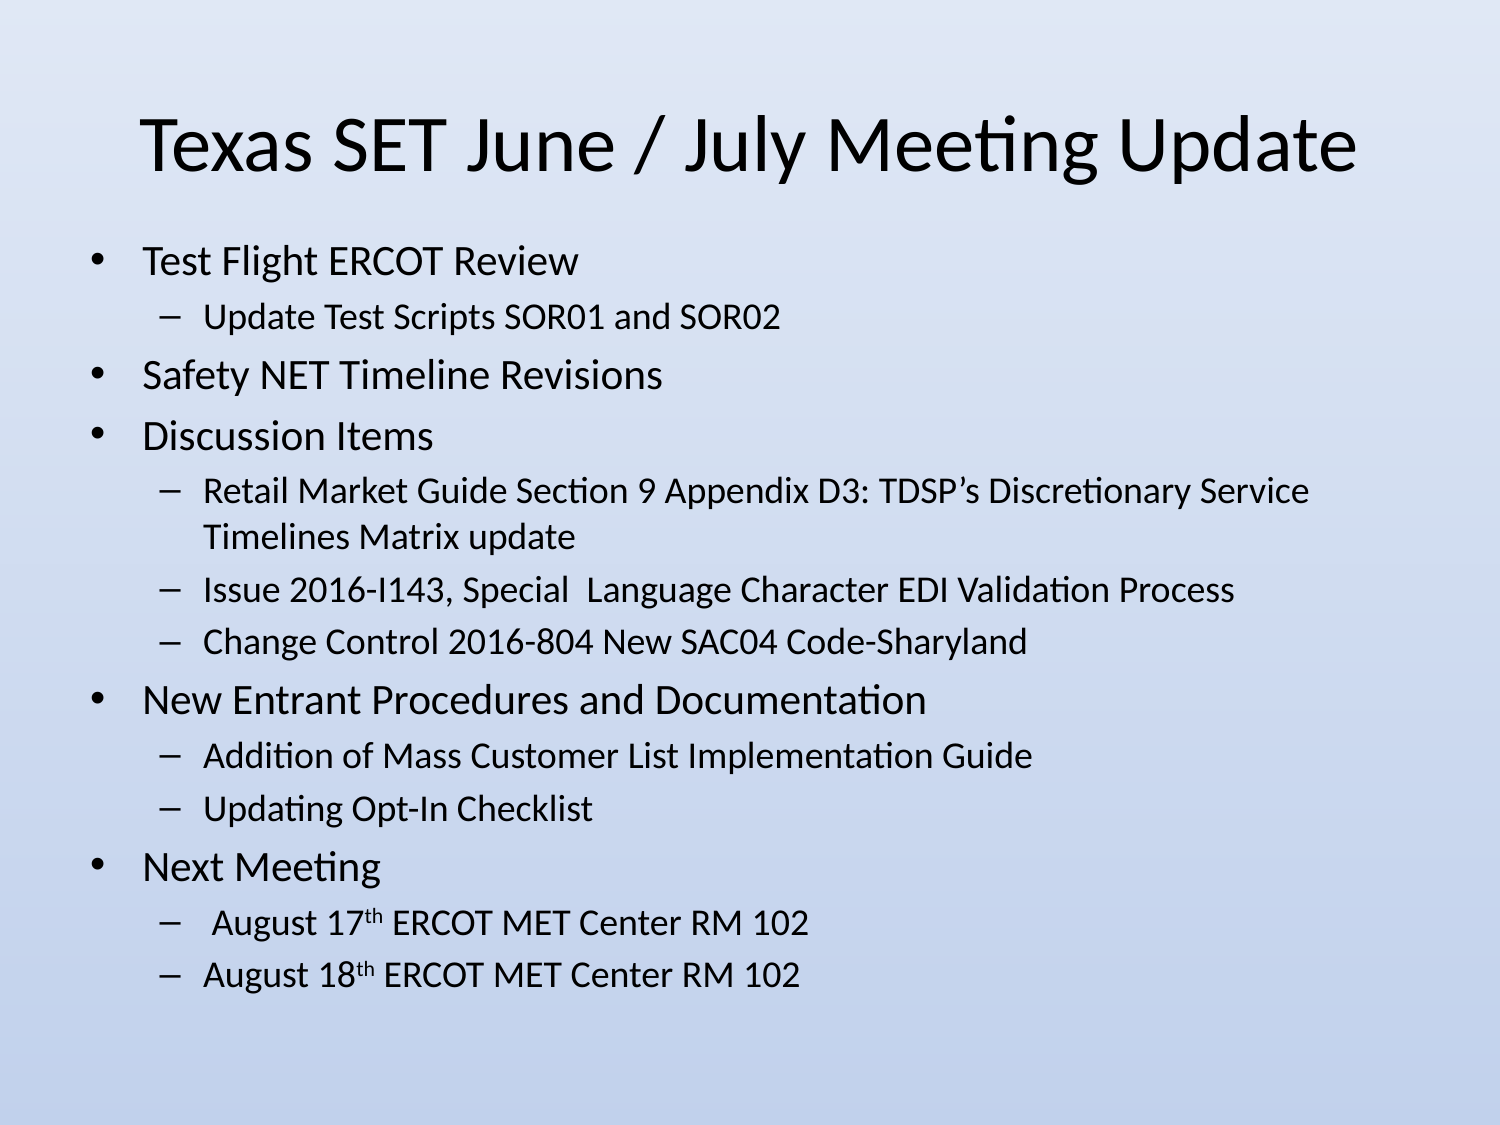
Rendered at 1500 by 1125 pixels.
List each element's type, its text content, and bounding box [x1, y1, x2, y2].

list Test Flight ERCOT Review Update Test Scripts SOR01 and SOR02 Safety NET Timeline Revisions Discussion Items Retail Market Guide Section 9 Appendix D3: TDSP’s Discretionary Service Timelines Matrix update Issue 2016-I143, Special Language Character EDI Validation Process Change Control 2016-804 New SAC04 Code-Sharyland New Entrant Procedures and Documentation Addition of Mass Customer List Implementation Guide Updating Opt-In Checklist Next Meeting August 17th ERCOT MET Center RM 102 August 18th ERCOT MET Center RM 102 [75, 224, 1425, 1013]
title Texas SET June / July Meeting Update [75, 45, 1425, 224]
